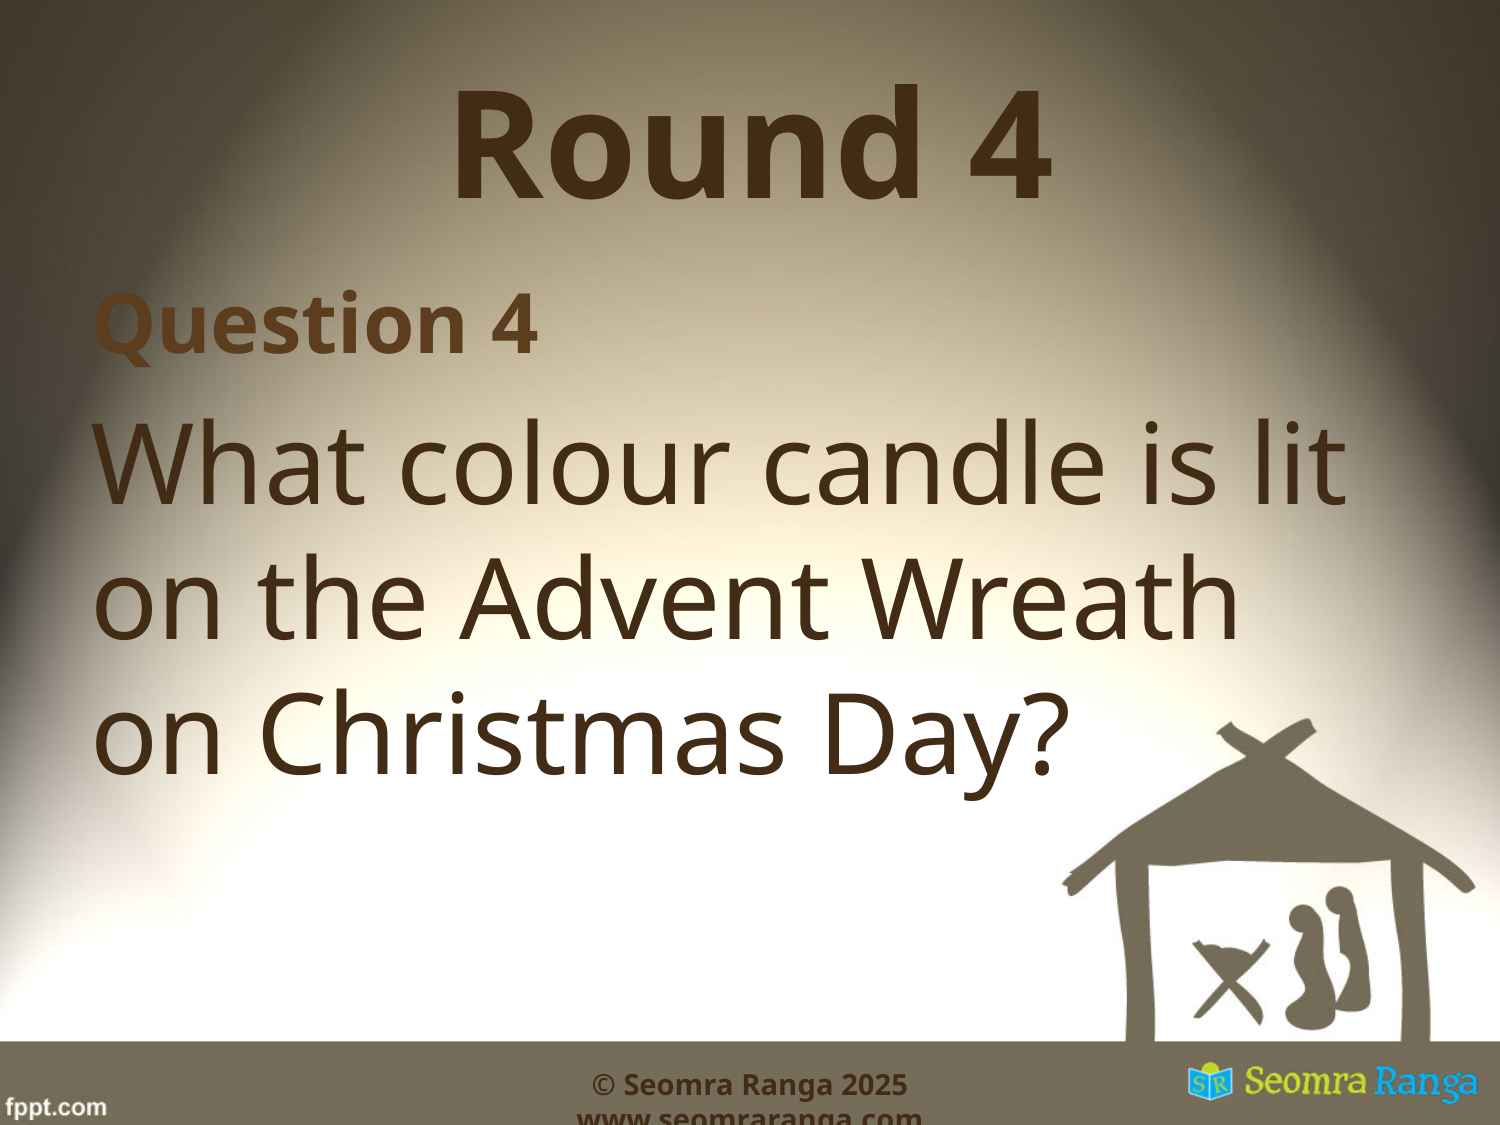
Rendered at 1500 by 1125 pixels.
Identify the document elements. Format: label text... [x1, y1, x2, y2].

picture [0, 0, 1500, 1125]
list Question 4 What colour candle is lit on the Advent Wreath on Christmas Day? [75, 262, 1425, 1005]
text_box © Seomra Ranga 2025 www.seomraranga.com [401, 1058, 1099, 1125]
title Round 4 [75, 45, 1425, 233]
